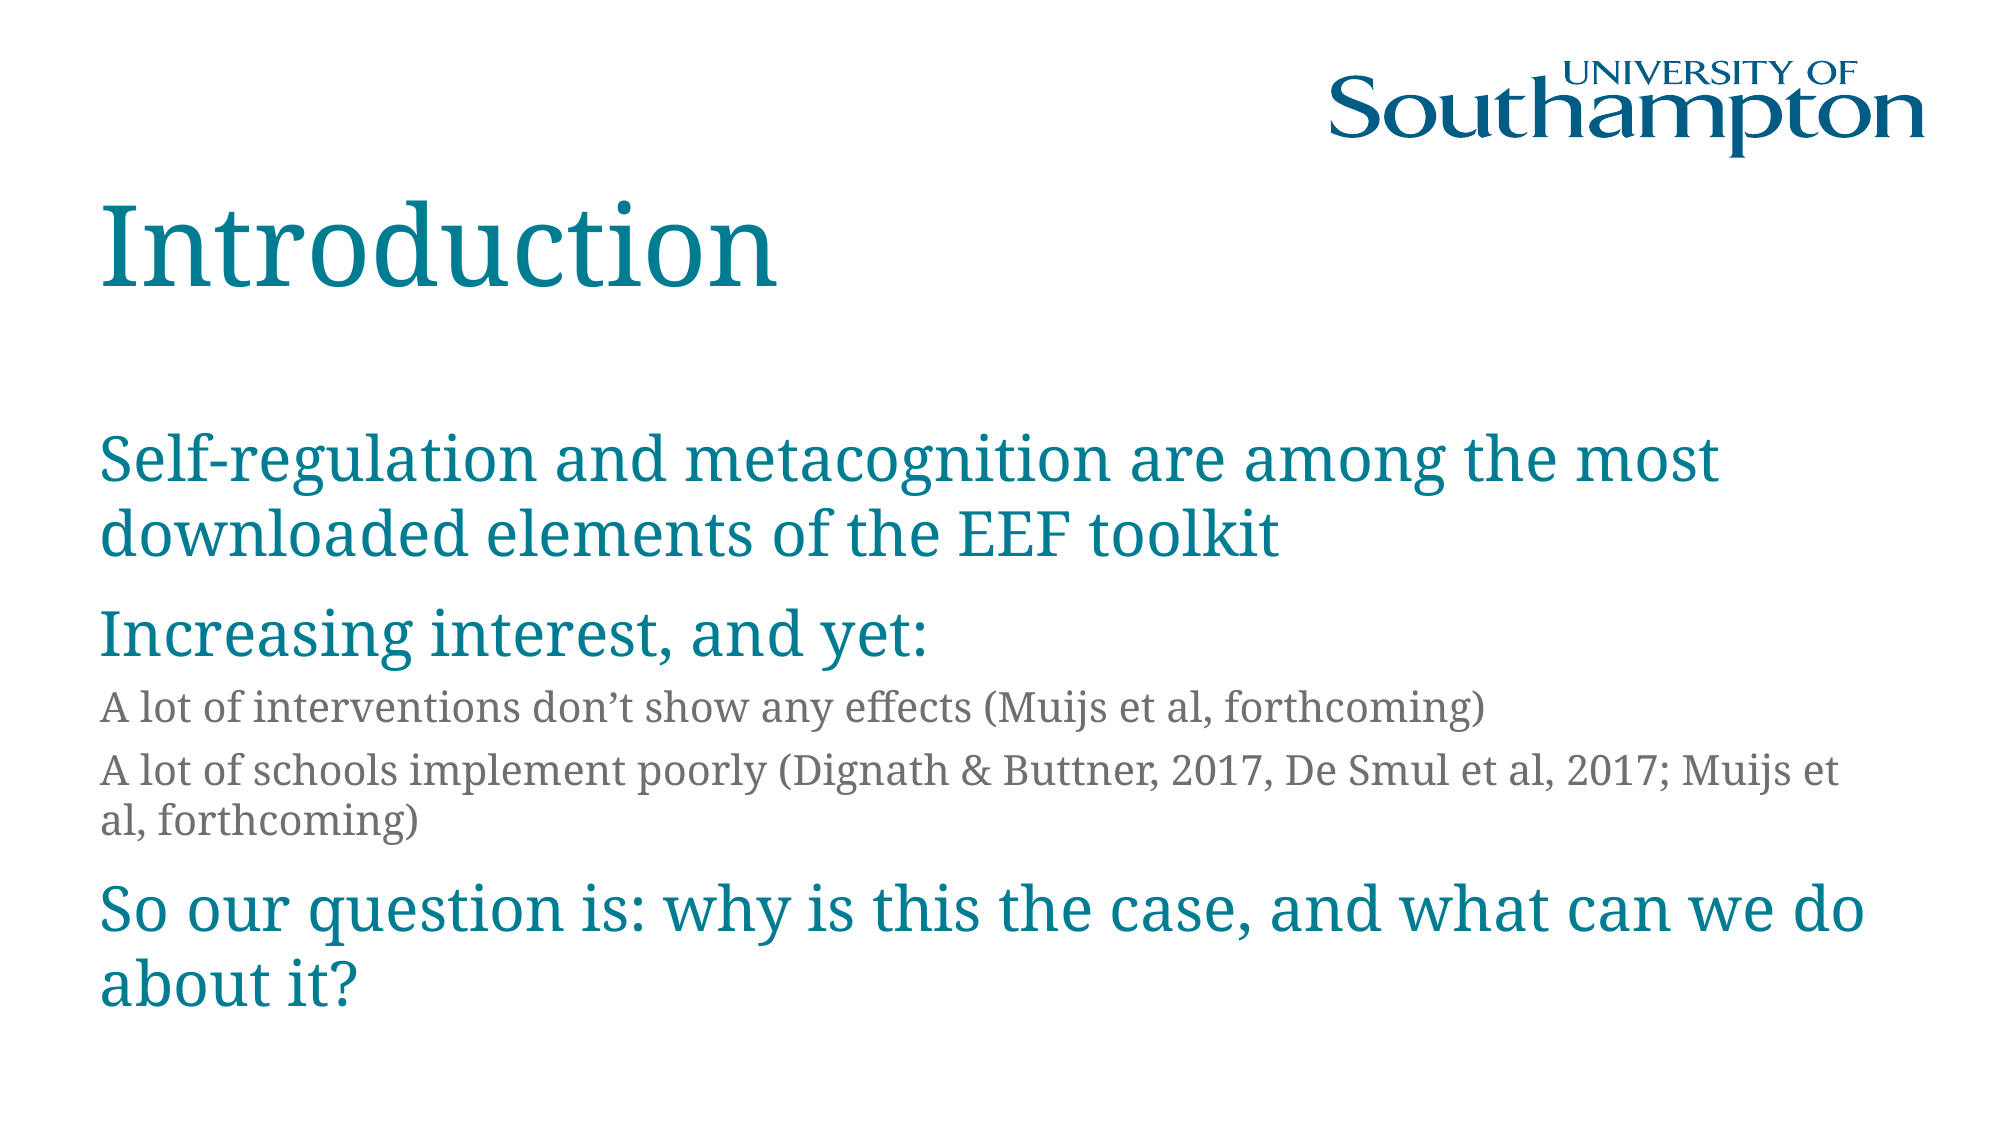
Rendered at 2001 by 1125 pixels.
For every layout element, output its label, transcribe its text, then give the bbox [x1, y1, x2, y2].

list Self-regulation and metacognition are among the most downloaded elements of the EEF toolkit Increasing interest, and yet: A lot of interventions don’t show any effects (Muijs et al, forthcoming) A lot of schools implement poorly (Dignath & Buttner, 2017, De Smul et al, 2017; Muijs et al, forthcoming) So our question is: why is this the case, and what can we do about it? [99, 418, 1896, 1010]
title Introduction [99, 194, 1896, 313]
